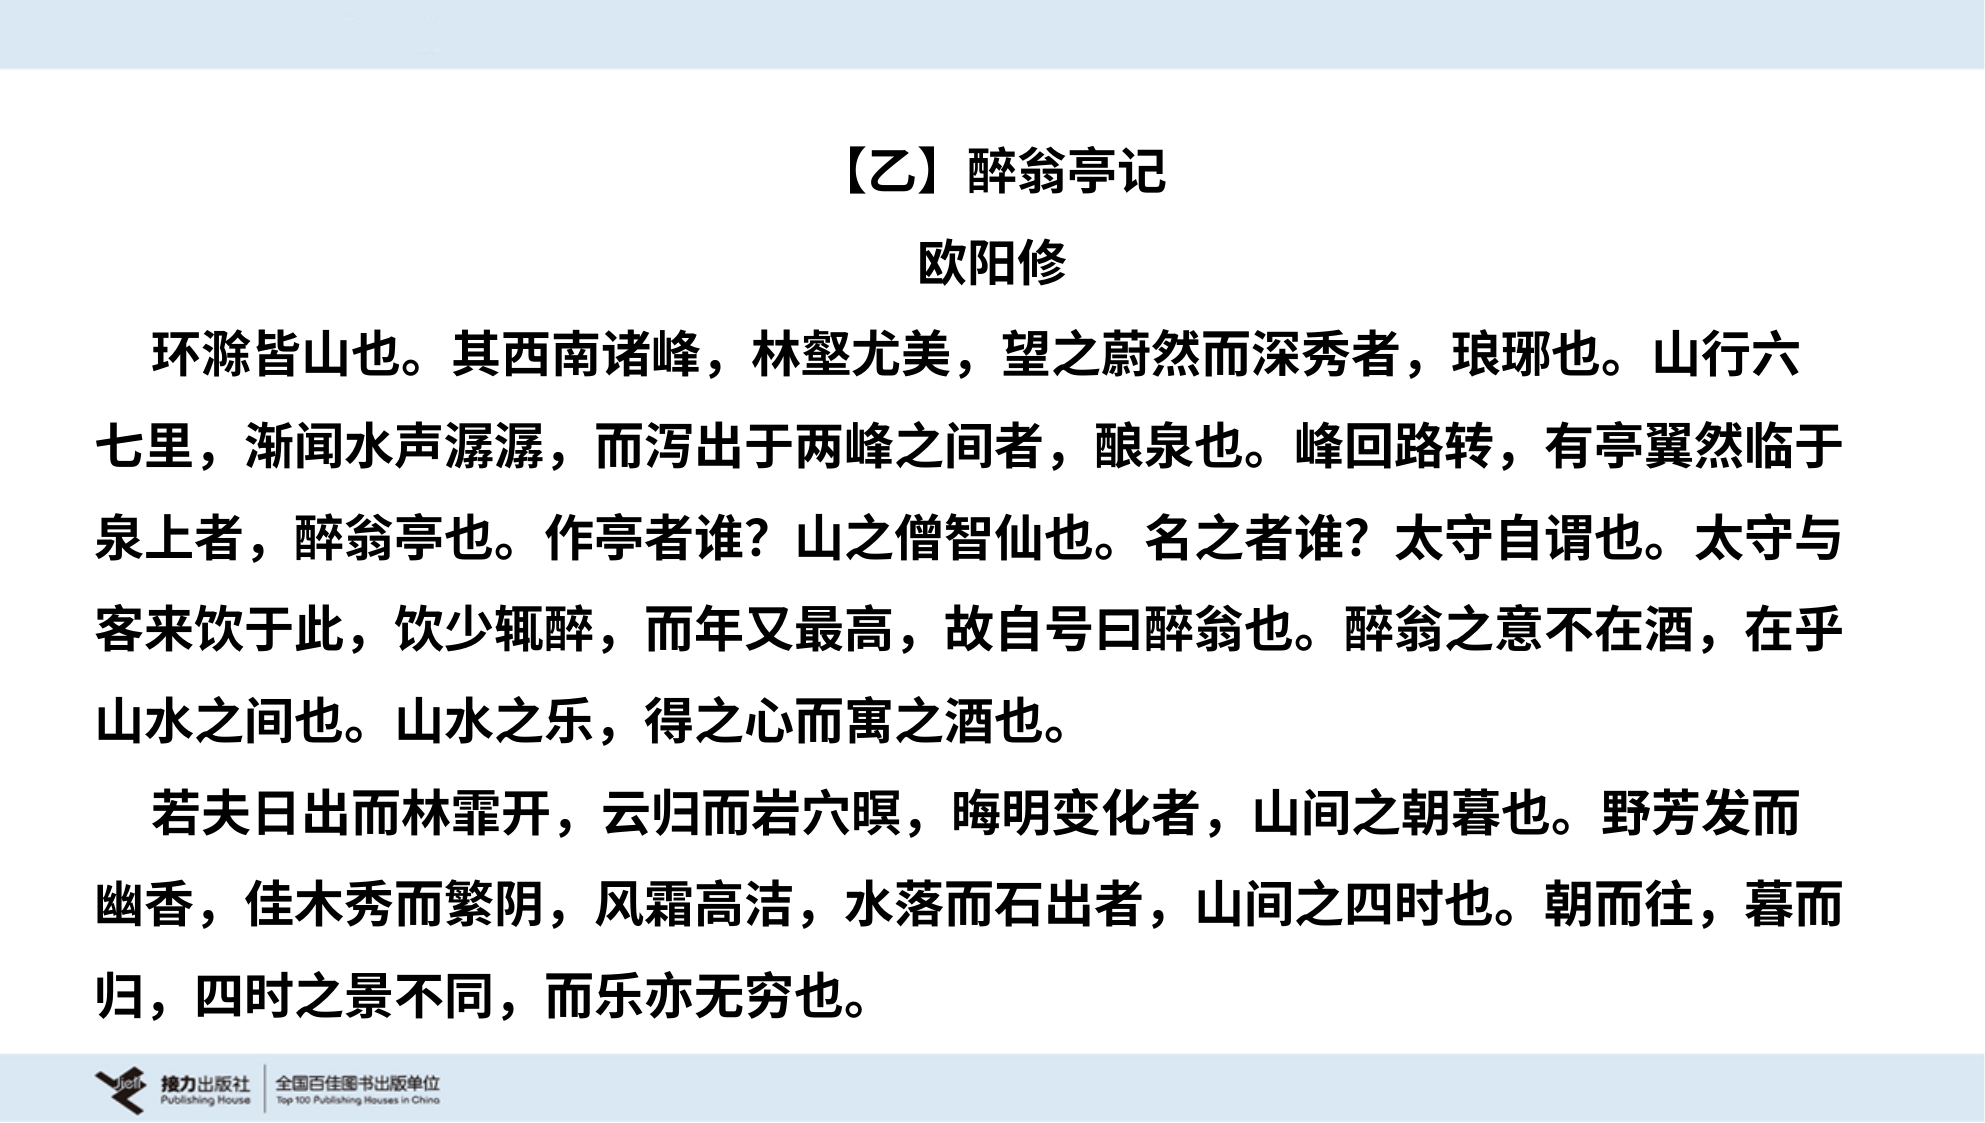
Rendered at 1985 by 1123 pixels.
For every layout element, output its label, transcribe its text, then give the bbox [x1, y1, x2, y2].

picture [0, 0, 1985, 1122]
text_box 【乙】醉翁亭记 欧阳修 环滁皆山也。其西南诸峰，林壑尤美，望之蔚然而深秀者，琅琊也。山行六 七里，渐闻水声潺潺，而泻出于两峰之间者，酿泉也。峰回路转，有亭翼然临于 泉上者，醉翁亭也。作亭者谁？山之僧智仙也。名之者谁？太守自谓也。太守与 客来饮于此，饮少辄醉，而年又最高，故自号曰醉翁也。醉翁之意不在酒，在乎 山水之间也。山水之乐，得之心而寓之酒也。 若夫日出而林霏开，云归而岩穴暝，晦明变化者，山间之朝暮也。野芳发而 幽香，佳木秀而繁阴，风霜高洁，水落而石出者，山间之四时也。朝而往，暮而 归，四时之景不同，而乐亦无穷也。 [94, 107, 1892, 1025]
